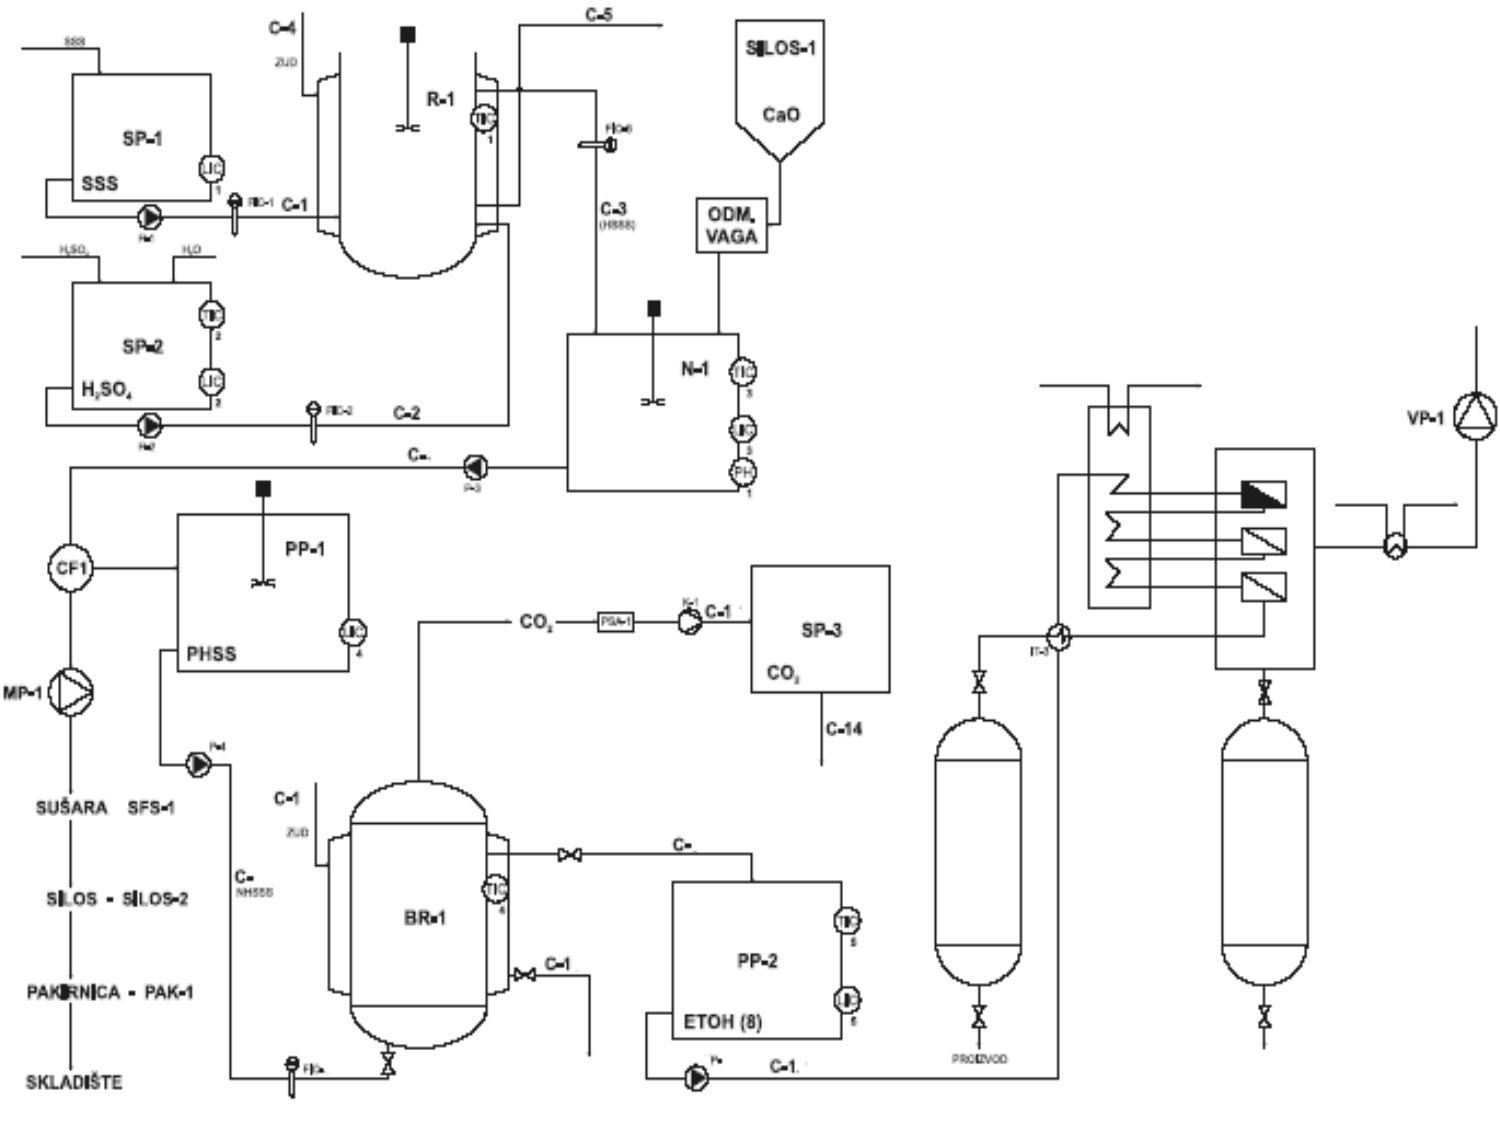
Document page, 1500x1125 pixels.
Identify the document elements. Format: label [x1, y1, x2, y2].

list [0, 0, 1500, 1125]
